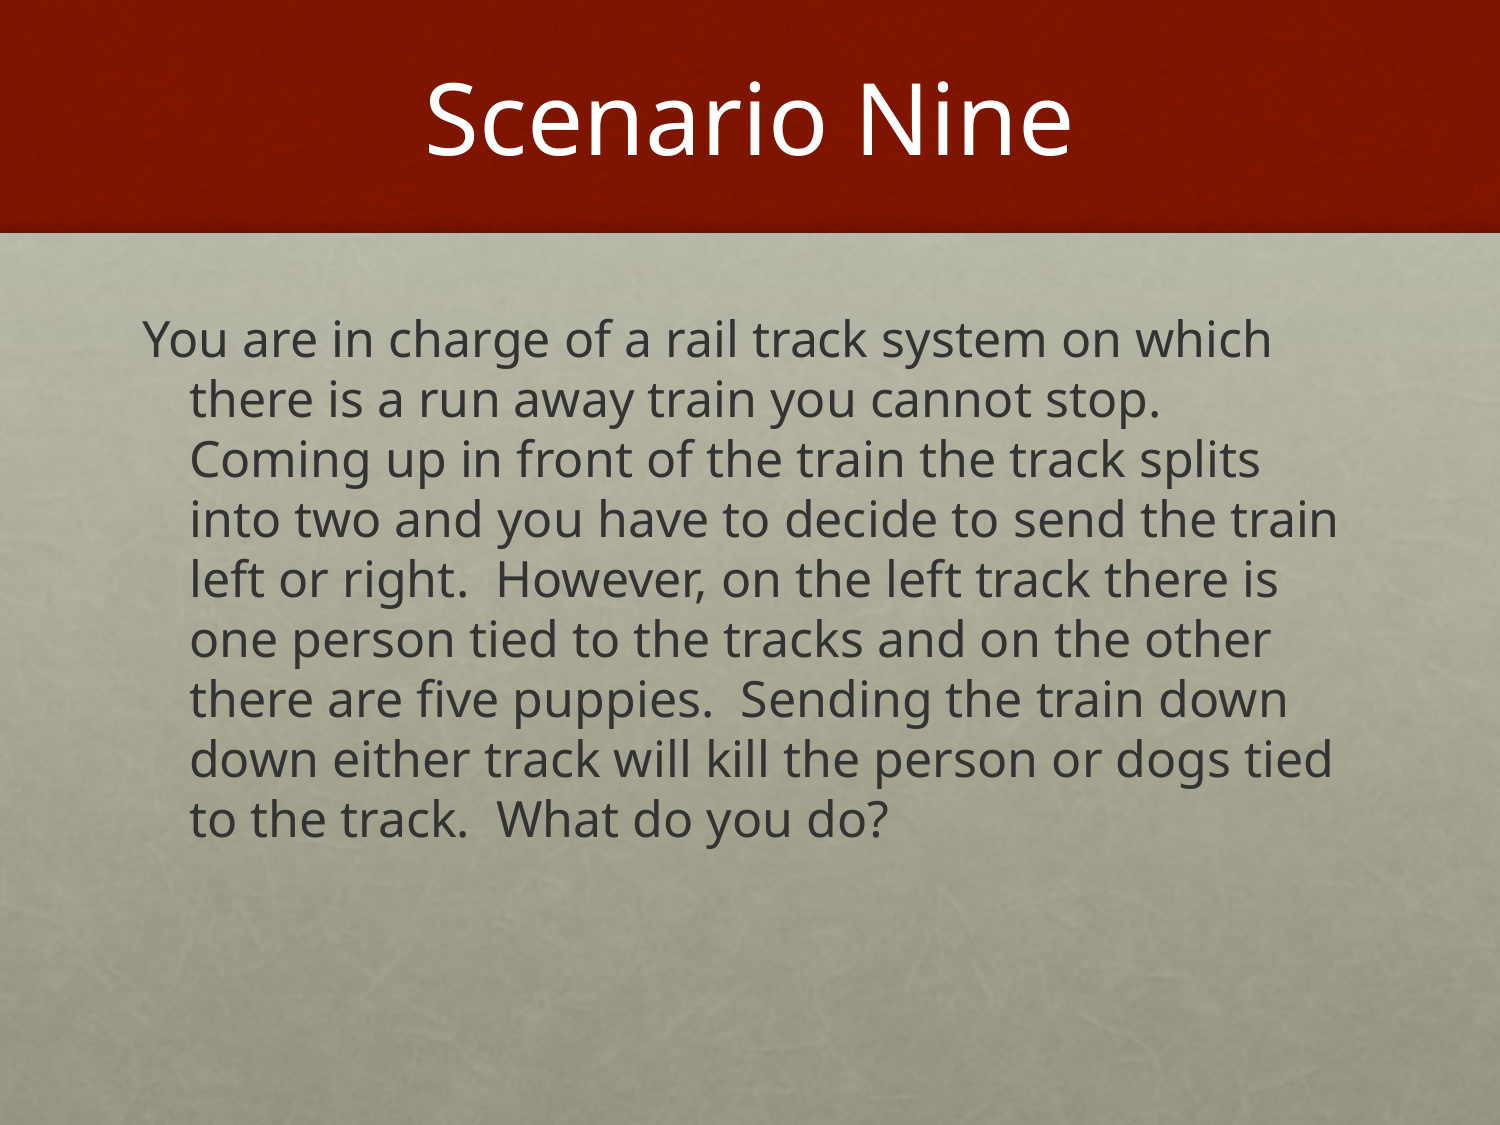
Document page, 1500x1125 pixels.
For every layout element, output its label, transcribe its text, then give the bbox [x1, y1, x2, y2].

picture [0, 214, 1500, 1125]
title Scenario Nine [127, 10, 1372, 221]
list You are in charge of a rail track system on which there is a run away train you cannot stop. Coming up in front of the train the track splits into two and you have to decide to send the train left or right. However, on the left track there is one person tied to the tracks and on the other there are five puppies. Sending the train down down either track will kill the person or dogs tied to the track. What do you do? [127, 299, 1372, 1005]
